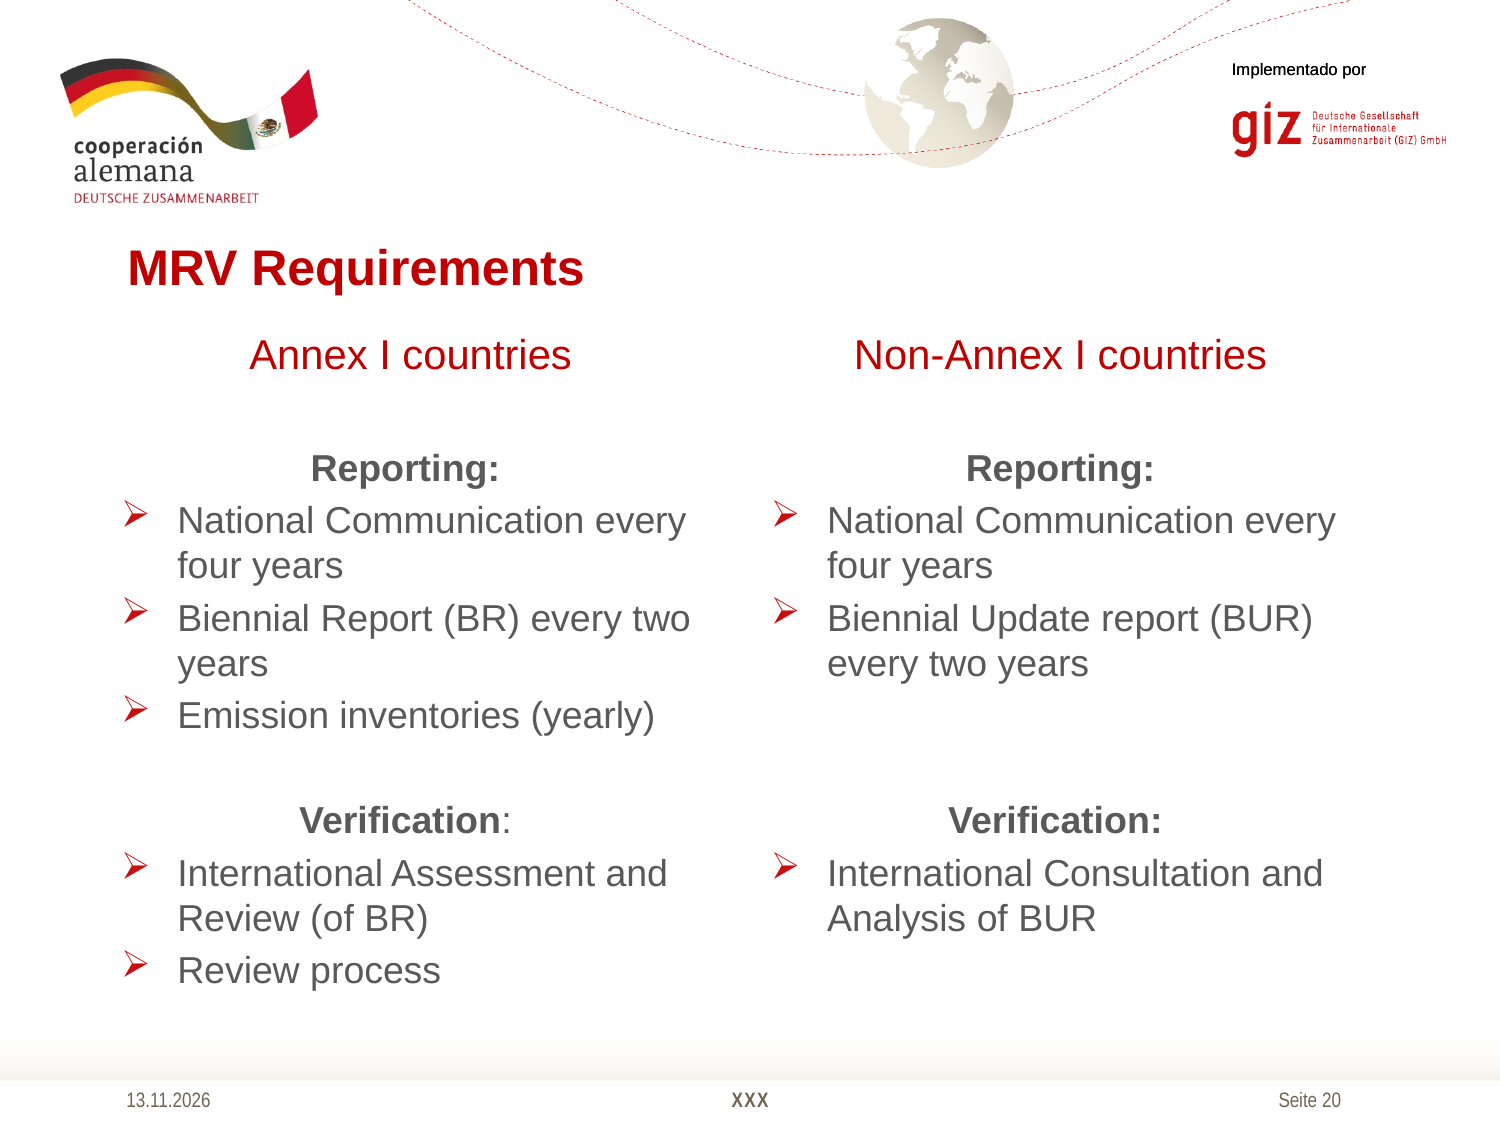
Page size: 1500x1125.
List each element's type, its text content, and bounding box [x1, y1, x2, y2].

title MRV Requirements [111, 227, 1389, 330]
list Annex I countries Reporting: National Communication every four years Biennial Report (BR) every two years Emission inventories (yearly) Verification: International Assessment and Review (of BR) Review process [105, 320, 716, 947]
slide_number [111, 1079, 325, 1121]
footer XXX [469, 1079, 1031, 1121]
picture [0, 0, 1500, 277]
picture [0, 959, 1500, 1081]
text_box Non-Annex I countries Reporting: National Communication every four years Biennial Update report (BUR) every two years Verification: International Consultation and Analysis of BUR [755, 320, 1366, 947]
